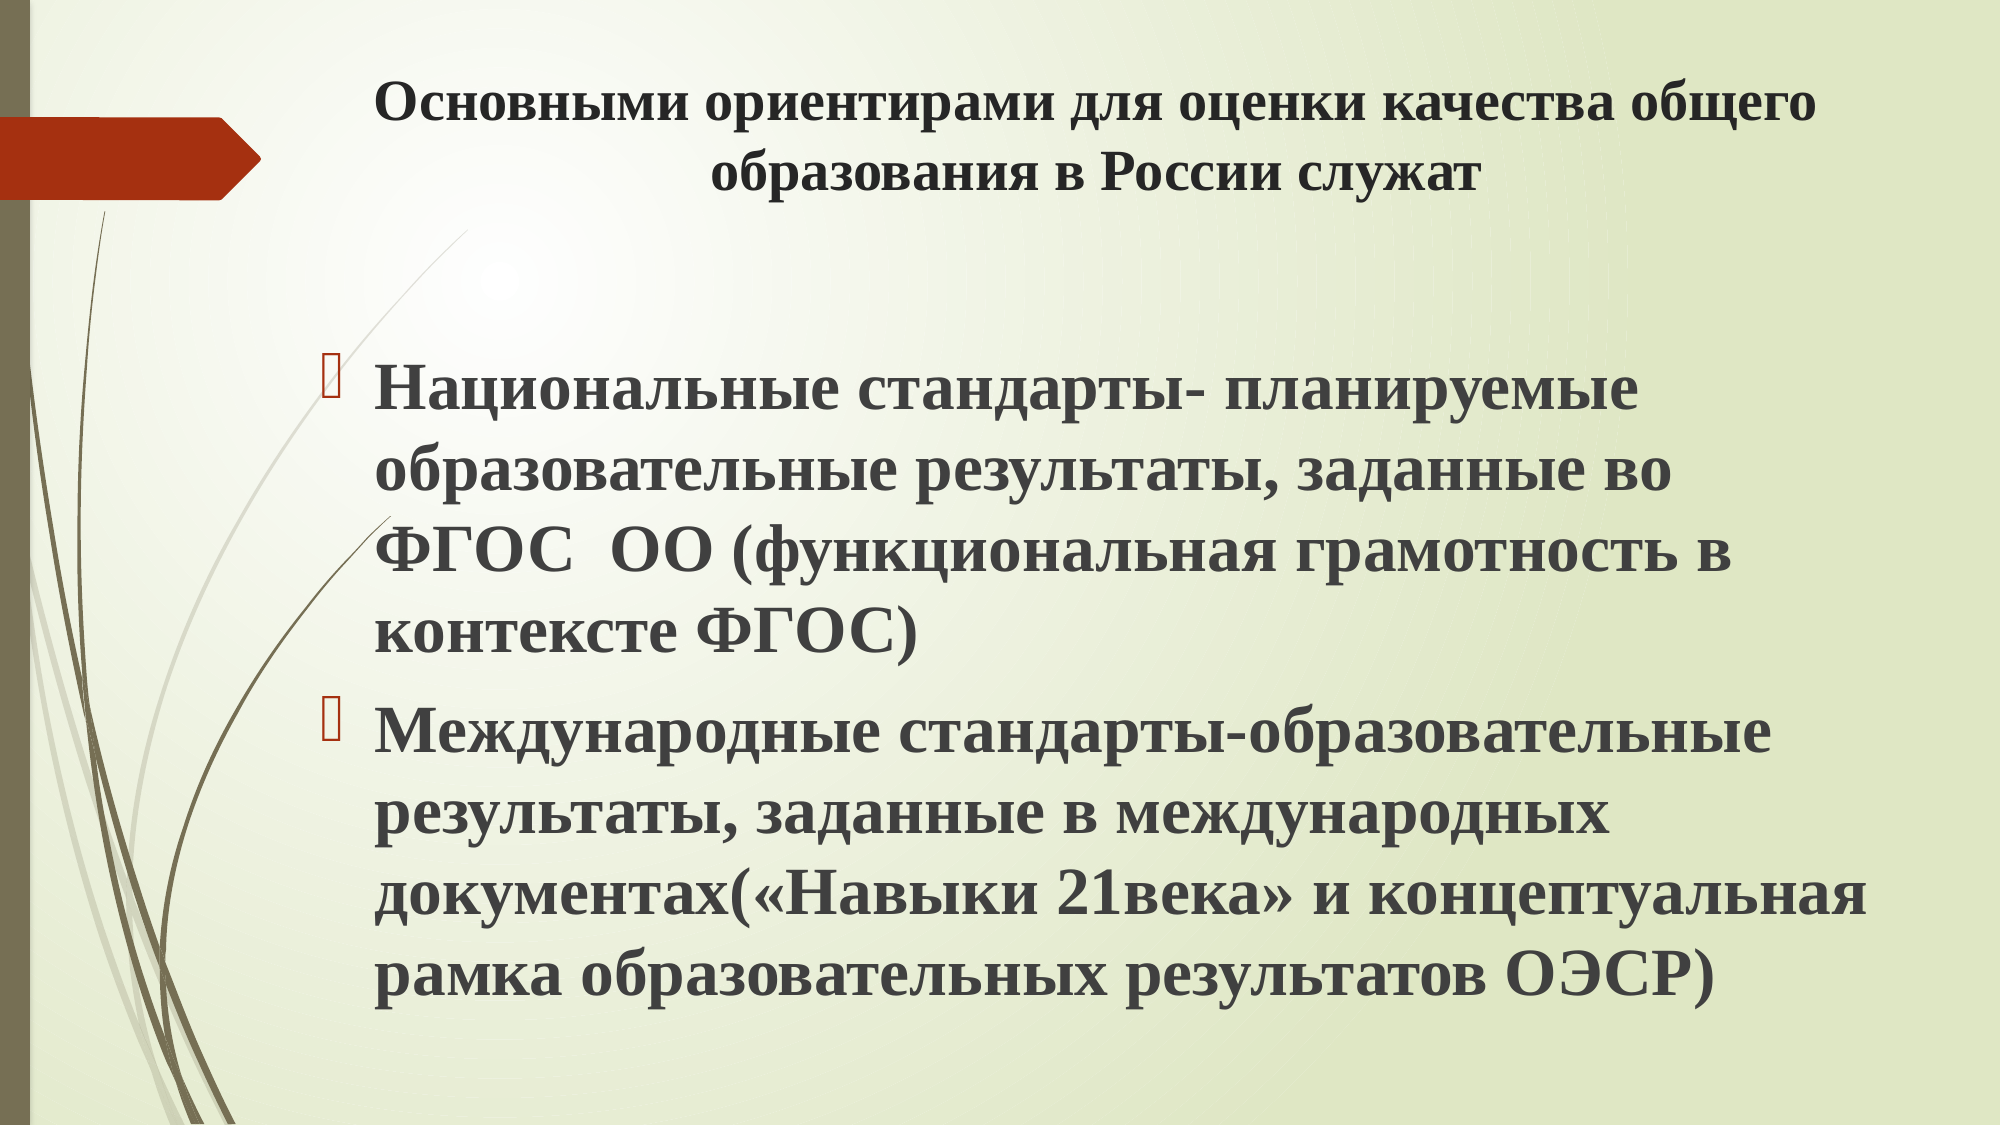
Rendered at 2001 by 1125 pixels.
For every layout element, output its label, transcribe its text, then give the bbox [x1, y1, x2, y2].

title Основными ориентирами для оценки качества общего образования в России служат [305, 54, 1888, 205]
list Национальные стандарты- планируемые образовательные результаты, заданные во ФГОС ОО (функциональная грамотность в контексте ФГОС) Международные стандарты-образовательные результаты, заданные в международных документах(«Навыки 21века» и концептуальная рамка образовательных результатов ОЭСР) [305, 234, 1888, 1020]
